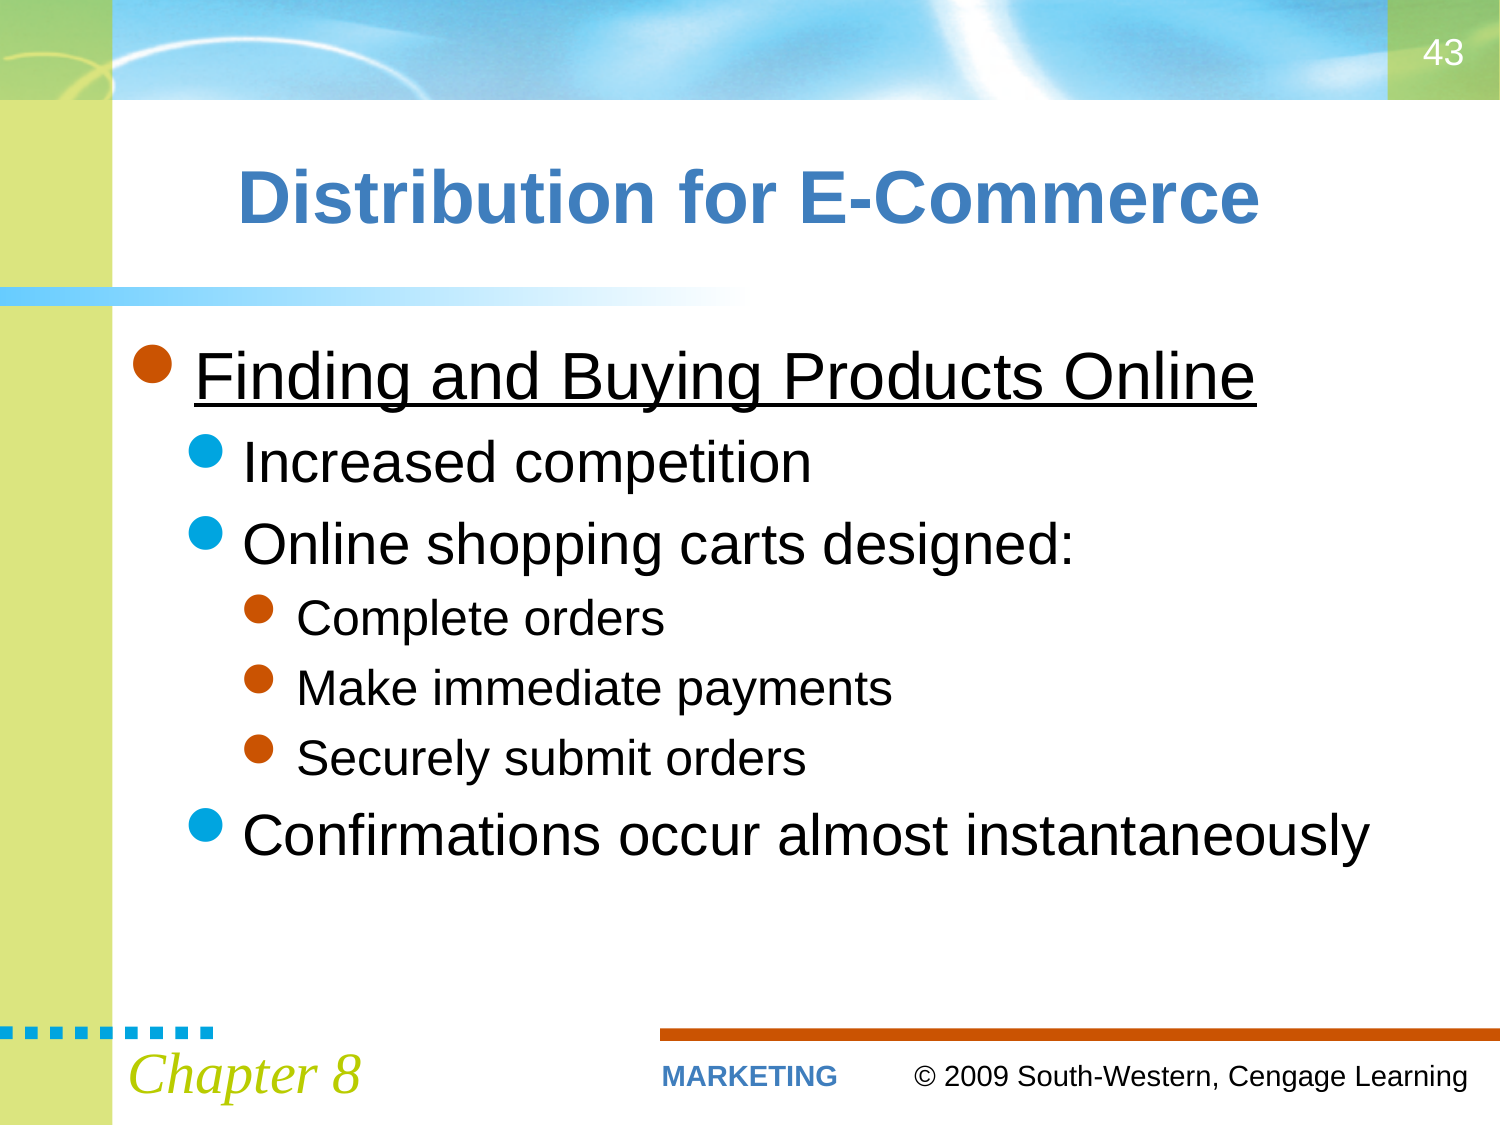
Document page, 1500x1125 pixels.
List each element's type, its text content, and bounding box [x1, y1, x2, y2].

slide_number 43 [1387, 0, 1500, 101]
list Finding and Buying Products Online Increased competition Online shopping carts designed: Complete orders Make immediate payments Securely submit orders Confirmations occur almost instantaneously [112, 324, 1463, 1001]
footer Chapter 8 [112, 1012, 638, 1113]
title Distribution for E-Commerce [112, 99, 1388, 288]
